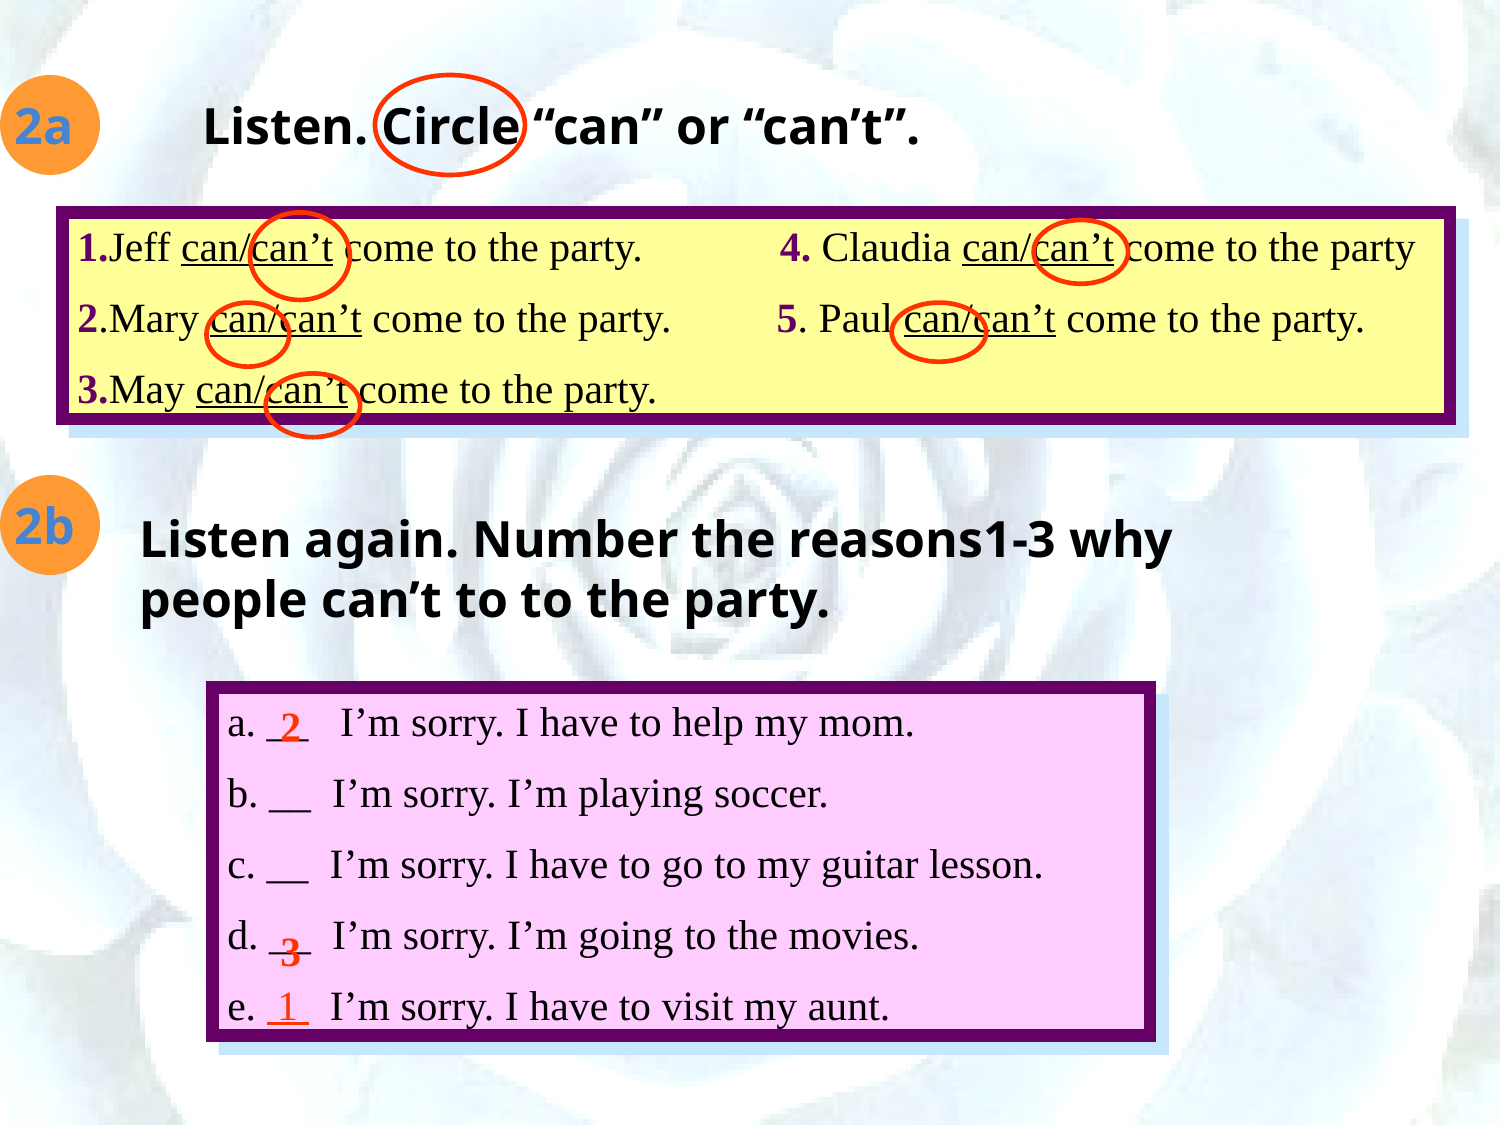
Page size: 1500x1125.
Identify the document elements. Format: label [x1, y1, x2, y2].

text_box [0, 74, 138, 176]
text_box [0, 474, 138, 576]
picture [0, 0, 1500, 1125]
